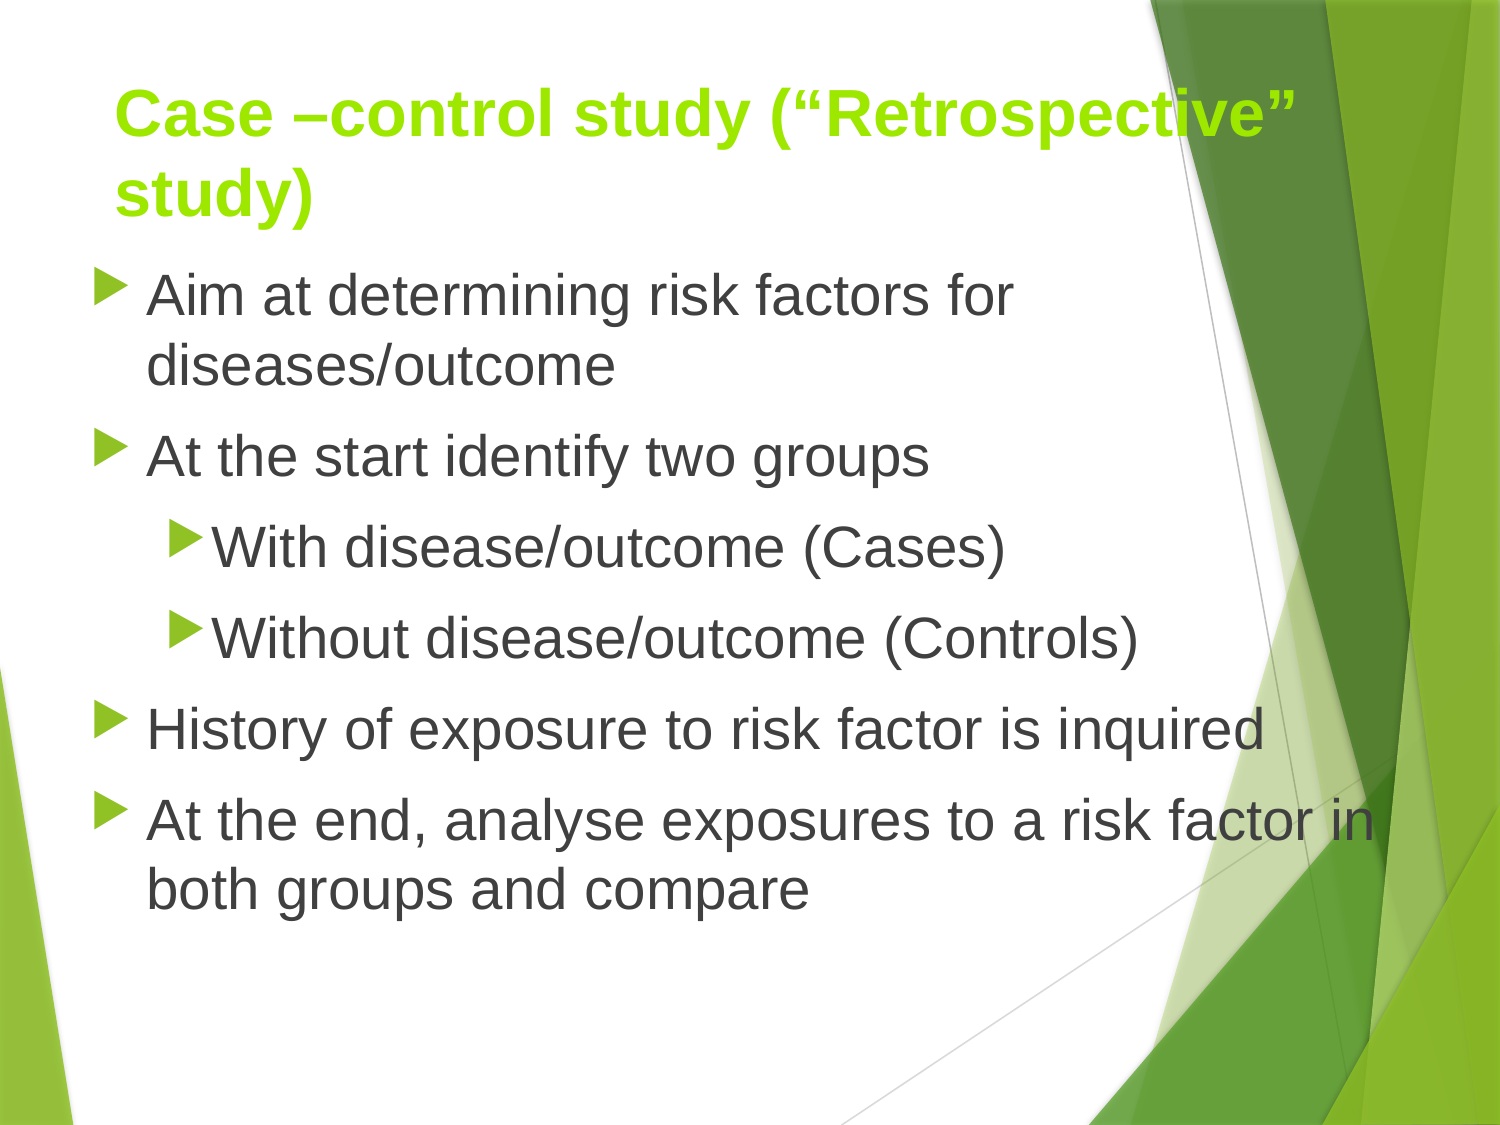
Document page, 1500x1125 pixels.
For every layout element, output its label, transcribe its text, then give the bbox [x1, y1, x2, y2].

list Aim at determining risk factors for diseases/outcome At the start identify two groups With disease/outcome (Cases) Without disease/outcome (Controls) History of exposure to risk factor is inquired At the end, analyse exposures to a risk factor in both groups and compare [75, 249, 1425, 1005]
title Case –control study (“Retrospective” study) [99, 62, 1425, 250]
